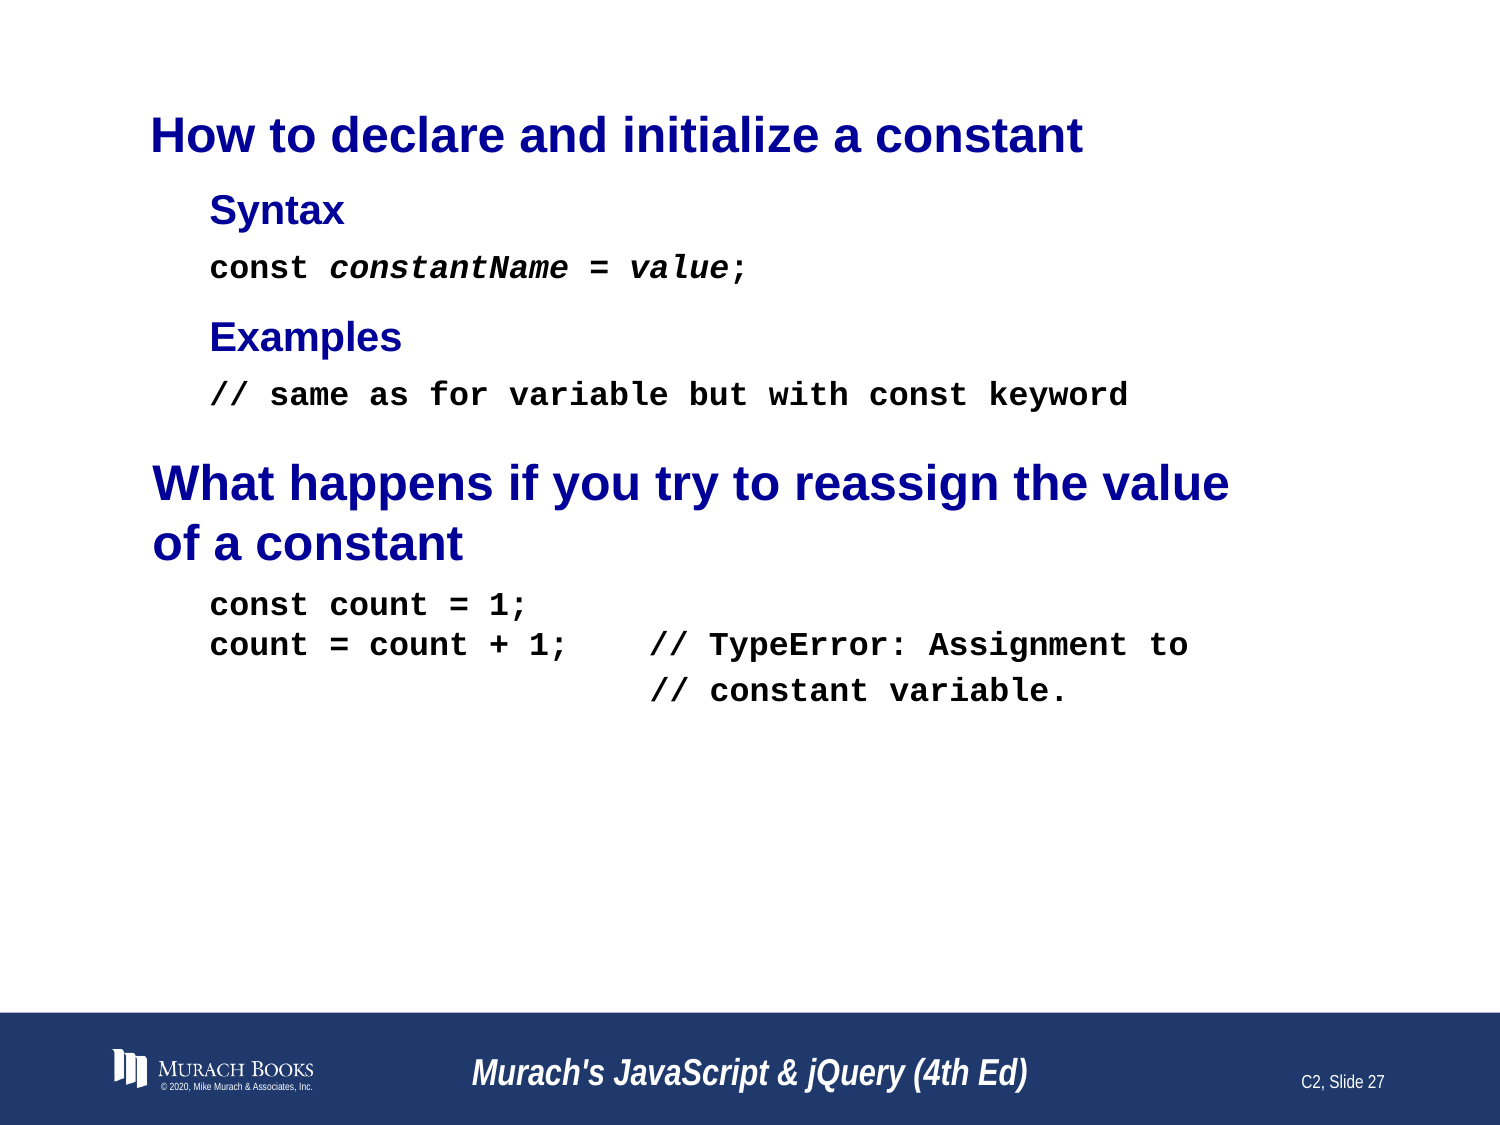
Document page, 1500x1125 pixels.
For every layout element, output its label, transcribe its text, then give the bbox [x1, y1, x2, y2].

list Syntax const constantName = value; Examples // same as for variable but with const keyword What happens if you try to reassign the value of a constant const count = 1; count = count + 1; // TypeError: Assignment to // constant variable. [137, 174, 1350, 975]
footer © 2020, Mike Murach & Associates, Inc. [12, 1025, 463, 1100]
slide_number C2, Slide 27 [1087, 1025, 1400, 1100]
slide_number Murach's JavaScript & jQuery (4th Ed) [463, 1025, 1050, 1100]
title How to declare and initialize a constant [150, 102, 1350, 164]
